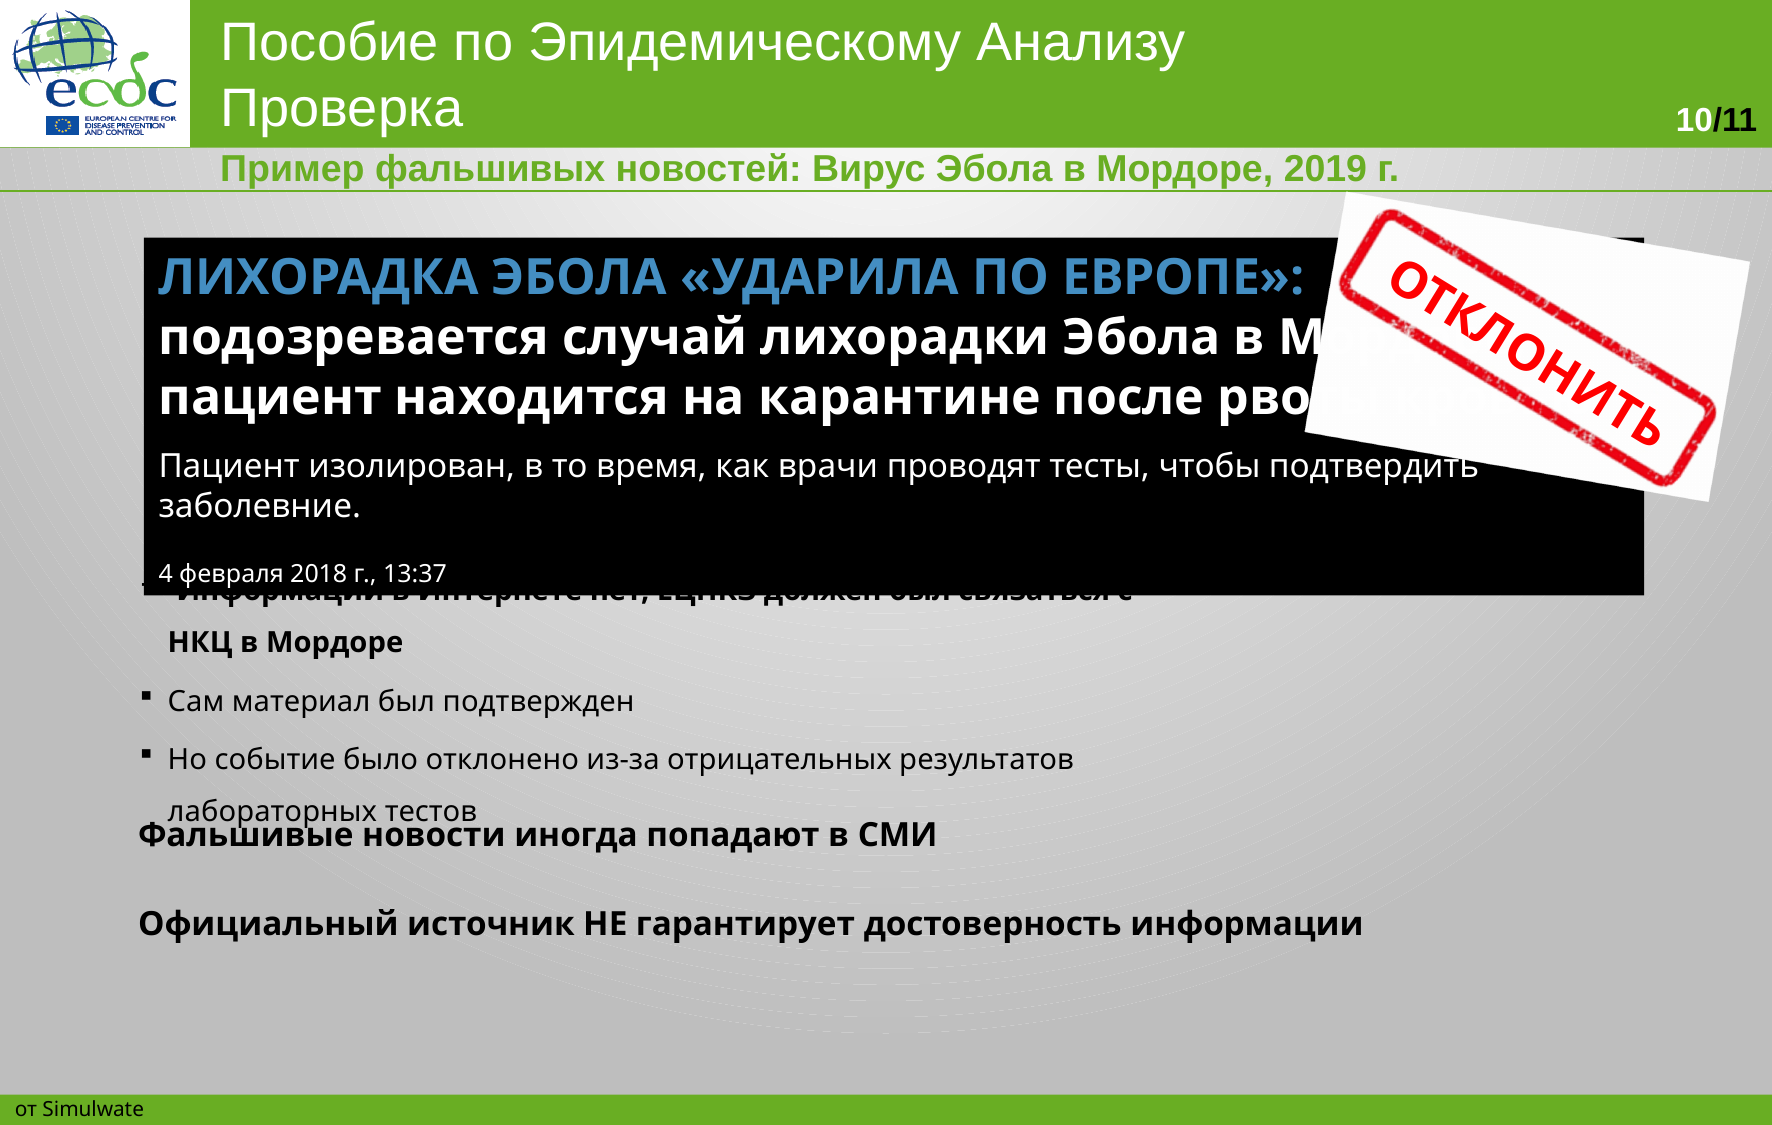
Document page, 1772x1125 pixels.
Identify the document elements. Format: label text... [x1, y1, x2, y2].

text_box Фальшивые новости иногда попадают в СМИ Официальный источник НЕ гарантирует достоверность информации [123, 806, 1596, 1006]
picture [1305, 192, 1749, 501]
picture [0, 0, 190, 147]
text_box Информации в Интернете нет, ЕЦПКЗ должен был связаться с НКЦ в Мордоре Сам материал был подтвержден Но событие было отклонено из-за отрицательных результатов лабораторных тестов [124, 546, 1152, 835]
text_box ЛИХОРАДКА ЭБОЛА «УДАРИЛА ПО ЕВРОПЕ»: подозревается случай лихорадки Эбола в Мордоре, пациент находится на карантине после рвоты кровью Пациент изолирован, в то время, как врачи проводят тесты, чтобы подтвердить заболевние. 4 февраля 2018 г., 13:37 [143, 237, 1645, 596]
text_box Пример фальшивых новостей: Вирус Эбола в Мордоре, 2019 г. [205, 141, 1521, 198]
